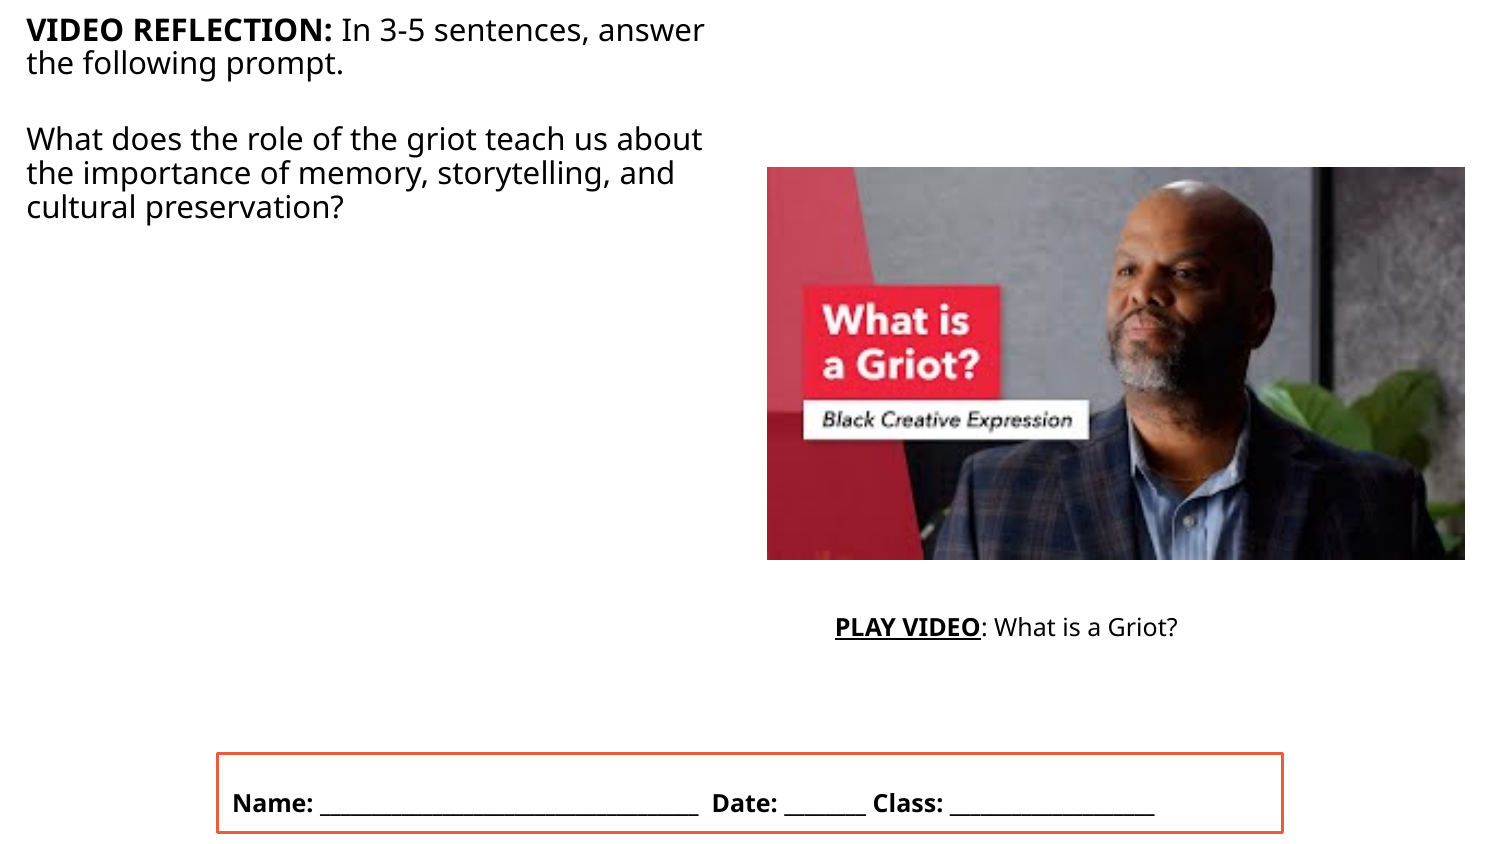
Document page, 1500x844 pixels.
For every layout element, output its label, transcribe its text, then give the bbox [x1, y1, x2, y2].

text_box VIDEO REFLECTION: In 3-5 sentences, answer the following prompt. What does the role of the griot teach us about the importance of memory, storytelling, and cultural preservation? [15, 8, 750, 572]
text_box Name: _____________________________________ Date: ________ Class: ____________________ [217, 753, 1283, 833]
text_box PLAY VIDEO: What is a Griot? [819, 596, 1412, 658]
picture [766, 167, 1465, 560]
